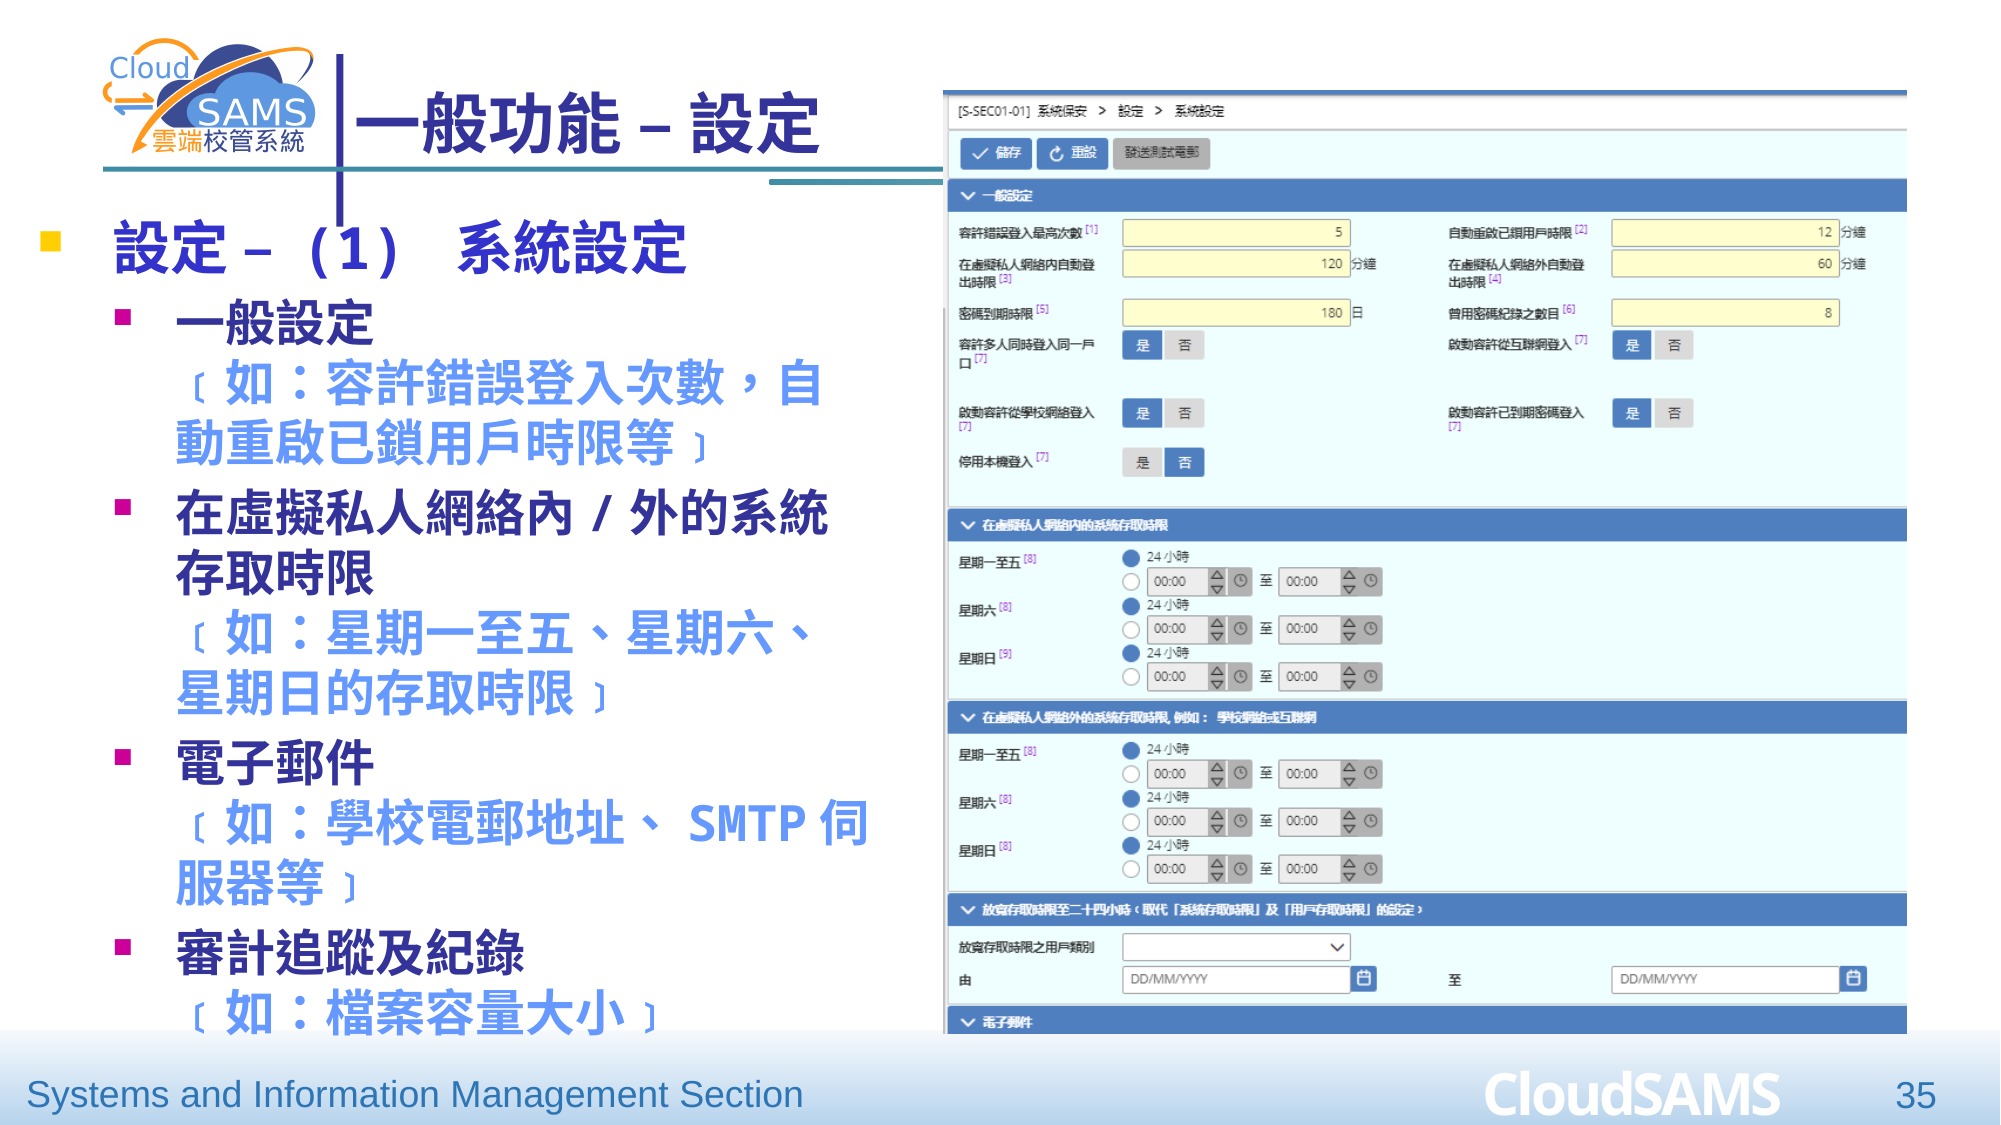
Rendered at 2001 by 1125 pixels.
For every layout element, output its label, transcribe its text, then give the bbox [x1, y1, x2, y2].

picture [87, 7, 349, 175]
slide_number 35 [1755, 1063, 1952, 1125]
title 一般功能 – 設定 [340, 44, 1907, 170]
text_box 設定 – (1) 系統設定 一般設定 ﹝如：容許錯誤登入次數，自動重啟已鎖用戶時限等﹞ 在虛擬私人網絡內/外的系統存取時限 ﹝如：星期一至五、星期六、星期日的存取時限﹞ 電子郵件 ﹝如：學校電郵地址、SMTP伺服器等﹞ 審計追蹤及紀錄 ﹝如：檔案容量大小﹞ [22, 203, 888, 1064]
picture [943, 90, 1907, 1035]
